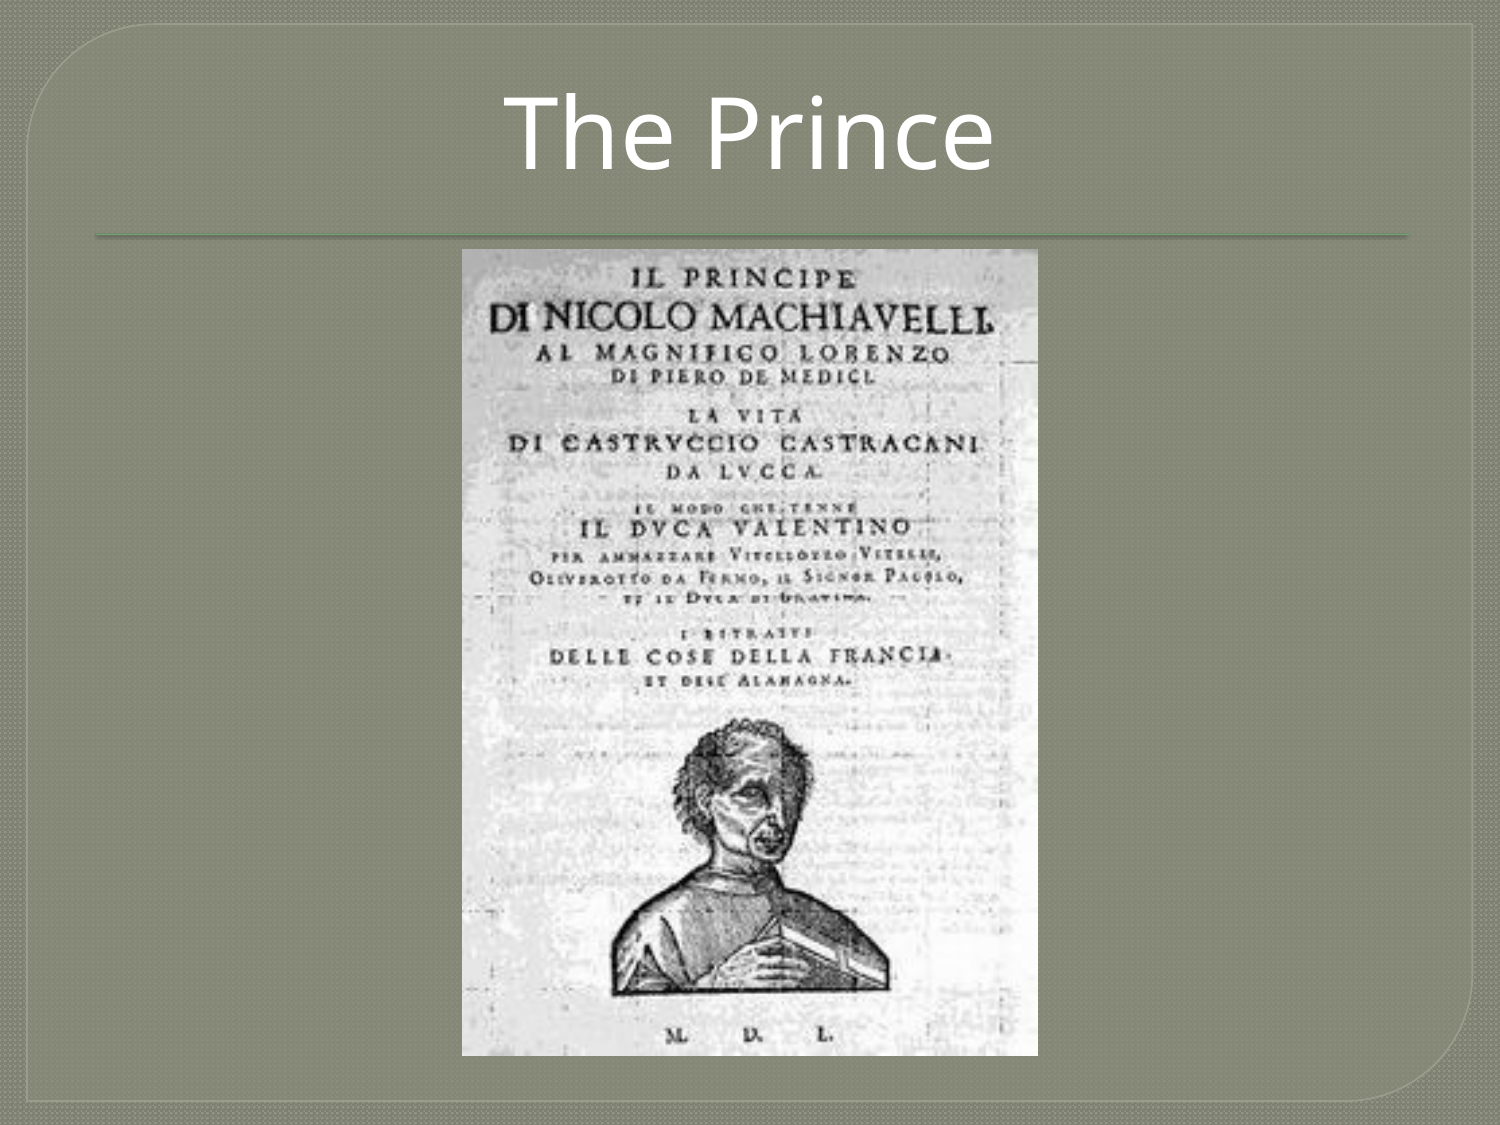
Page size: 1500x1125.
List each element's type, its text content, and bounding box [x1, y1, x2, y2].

text_box The Prince [275, 62, 1225, 198]
picture [462, 249, 1038, 1057]
